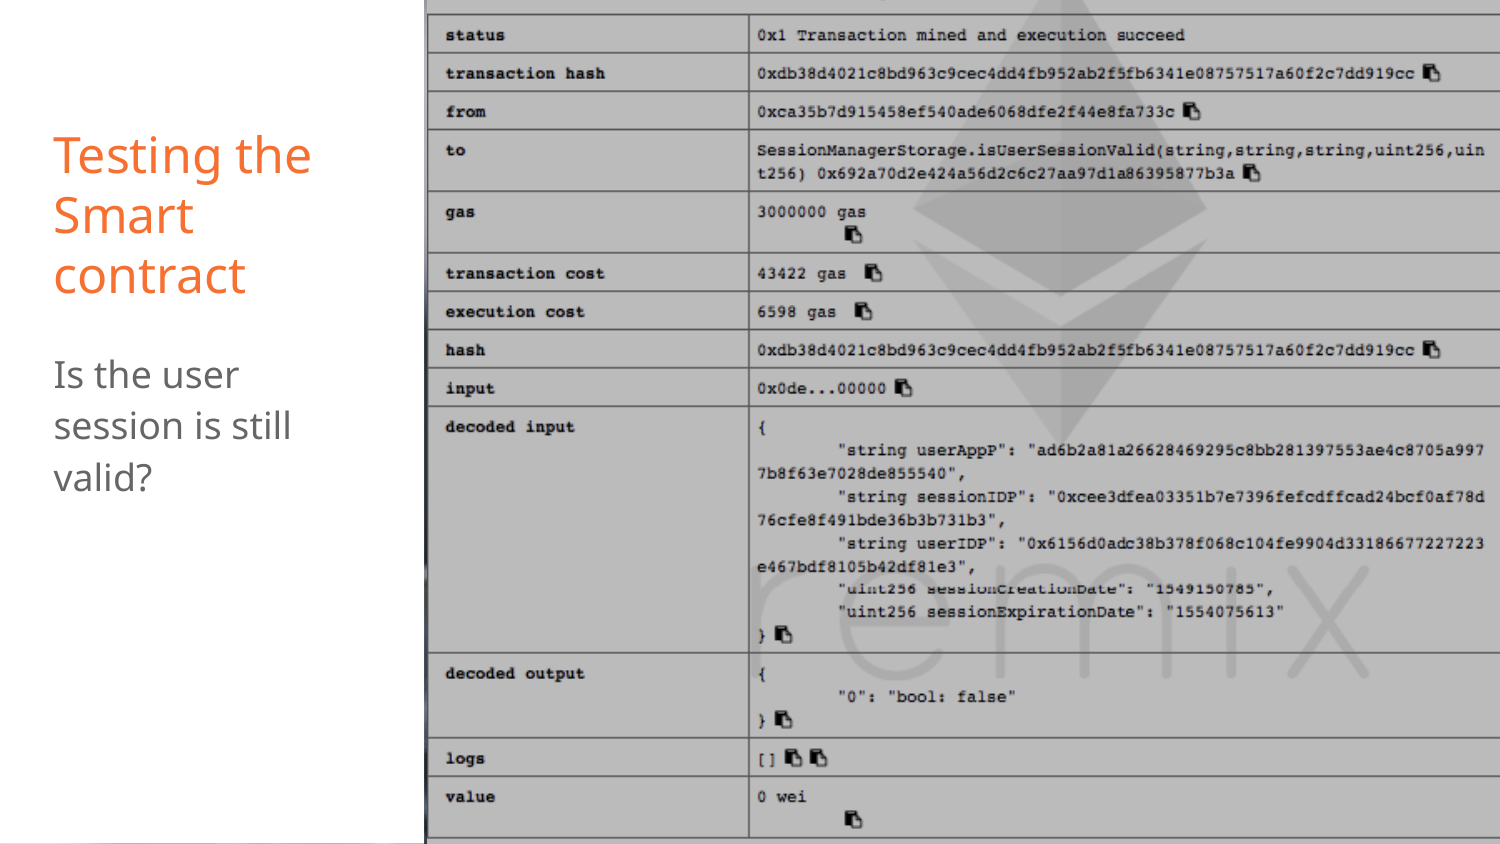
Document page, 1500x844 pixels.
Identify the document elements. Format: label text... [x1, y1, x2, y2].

title Testing the Smart contract [38, 94, 375, 319]
list Is the user session is still valid? [38, 328, 375, 748]
picture [425, 0, 1500, 844]
